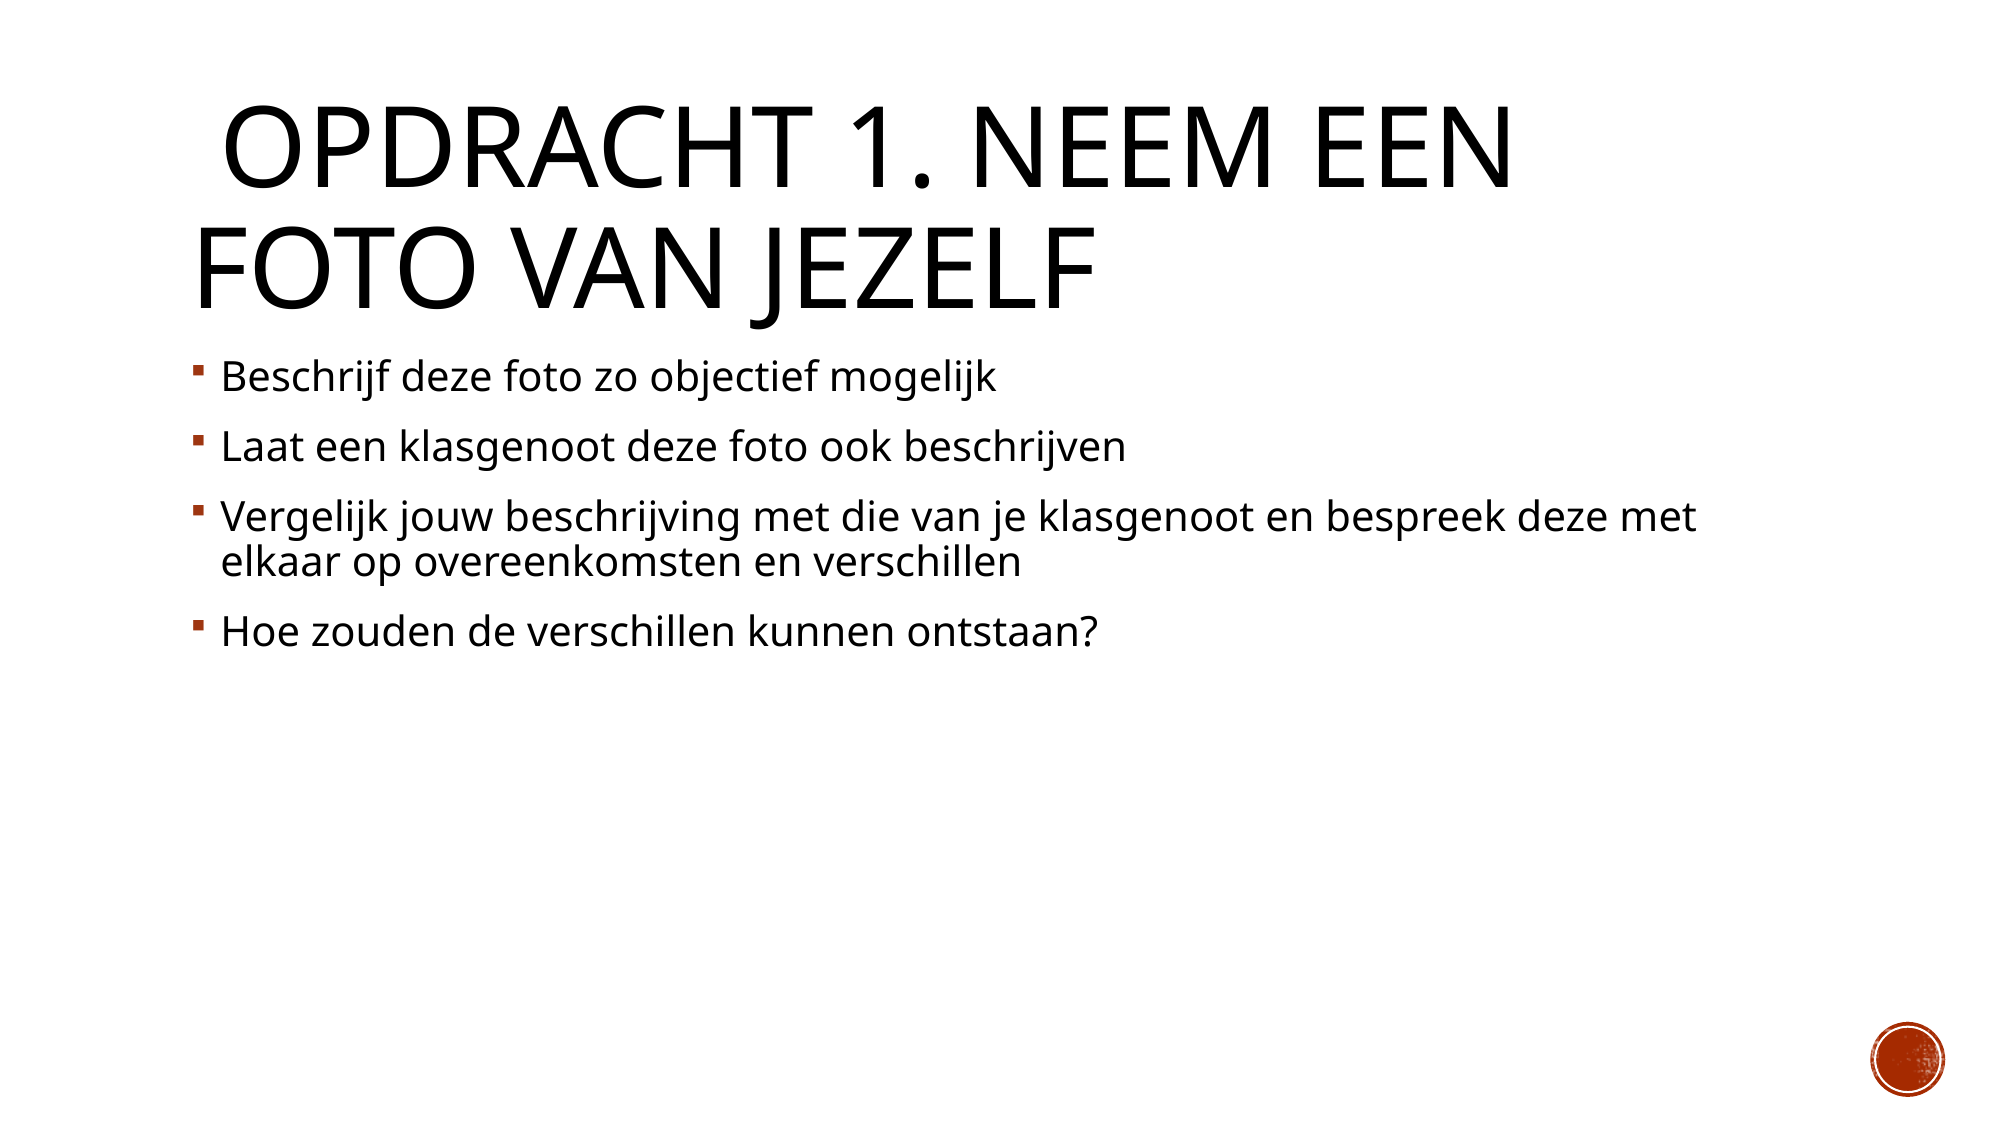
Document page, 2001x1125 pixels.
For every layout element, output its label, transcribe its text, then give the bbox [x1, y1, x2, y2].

title Opdracht 1. Neem een foto van jezelf [175, 79, 1826, 344]
list Beschrijf deze foto zo objectief mogelijk Laat een klasgenoot deze foto ook beschrijven Vergelijk jouw beschrijving met die van je klasgenoot en bespreek deze met elkaar op overeenkomsten en verschillen Hoe zouden de verschillen kunnen ontstaan? [175, 348, 1826, 1013]
